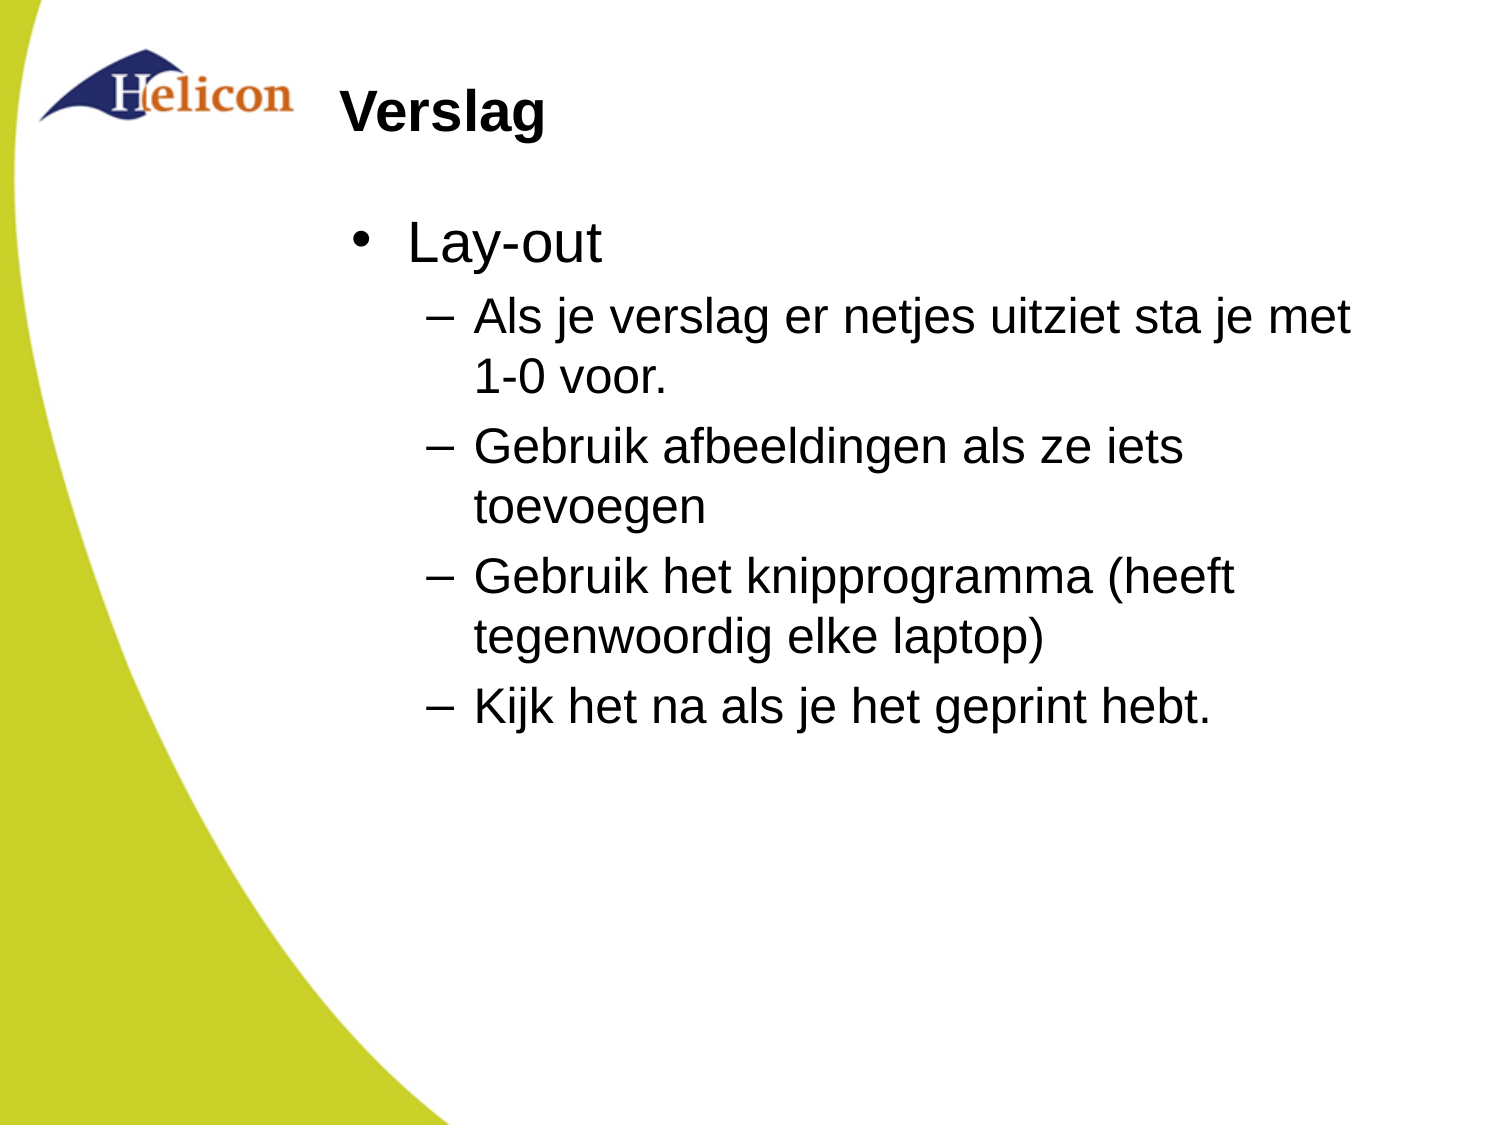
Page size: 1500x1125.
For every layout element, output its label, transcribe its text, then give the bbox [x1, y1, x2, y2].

list Lay-out Als je verslag er netjes uitziet sta je met 1-0 voor. Gebruik afbeeldingen als ze iets toevoegen Gebruik het knipprogramma (heeft tegenwoordig elke laptop) Kijk het na als je het geprint hebt. [336, 196, 1425, 1005]
title Verslag [324, 54, 1415, 161]
picture [0, 0, 1500, 1125]
